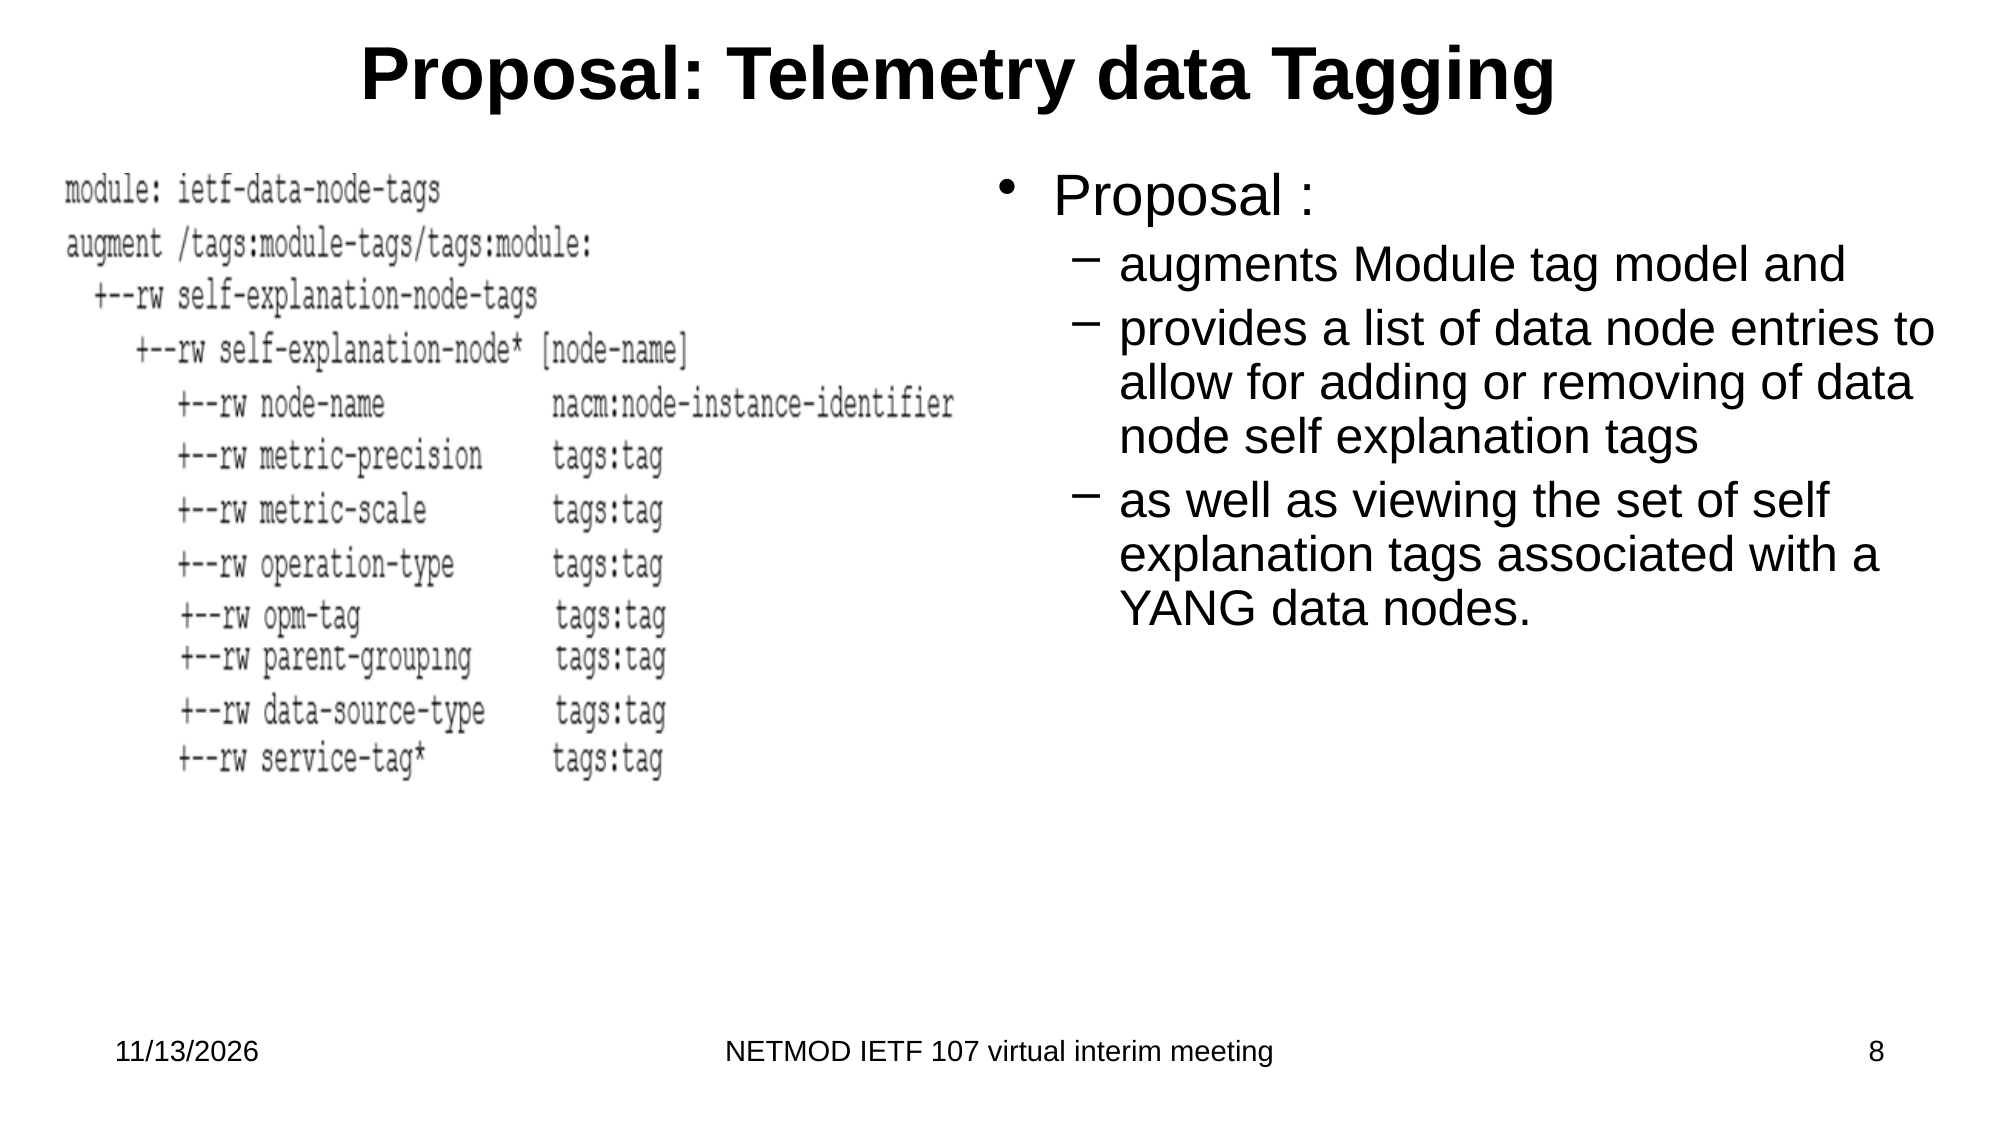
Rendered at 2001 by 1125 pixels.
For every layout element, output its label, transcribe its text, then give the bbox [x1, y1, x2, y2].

footer NETMOD IETF 107 virtual interim meeting [683, 1024, 1317, 1103]
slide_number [99, 1024, 567, 1103]
picture [57, 173, 960, 787]
slide_number 8 [1433, 1024, 1901, 1103]
title Proposal: Telemetry data Tagging [0, 12, 1967, 127]
list Proposal : augments Module tag model and provides a list of data node entries to allow for adding or removing of data node self explanation tags as well as viewing the set of self explanation tags associated with a YANG data nodes. [982, 157, 1967, 1068]
